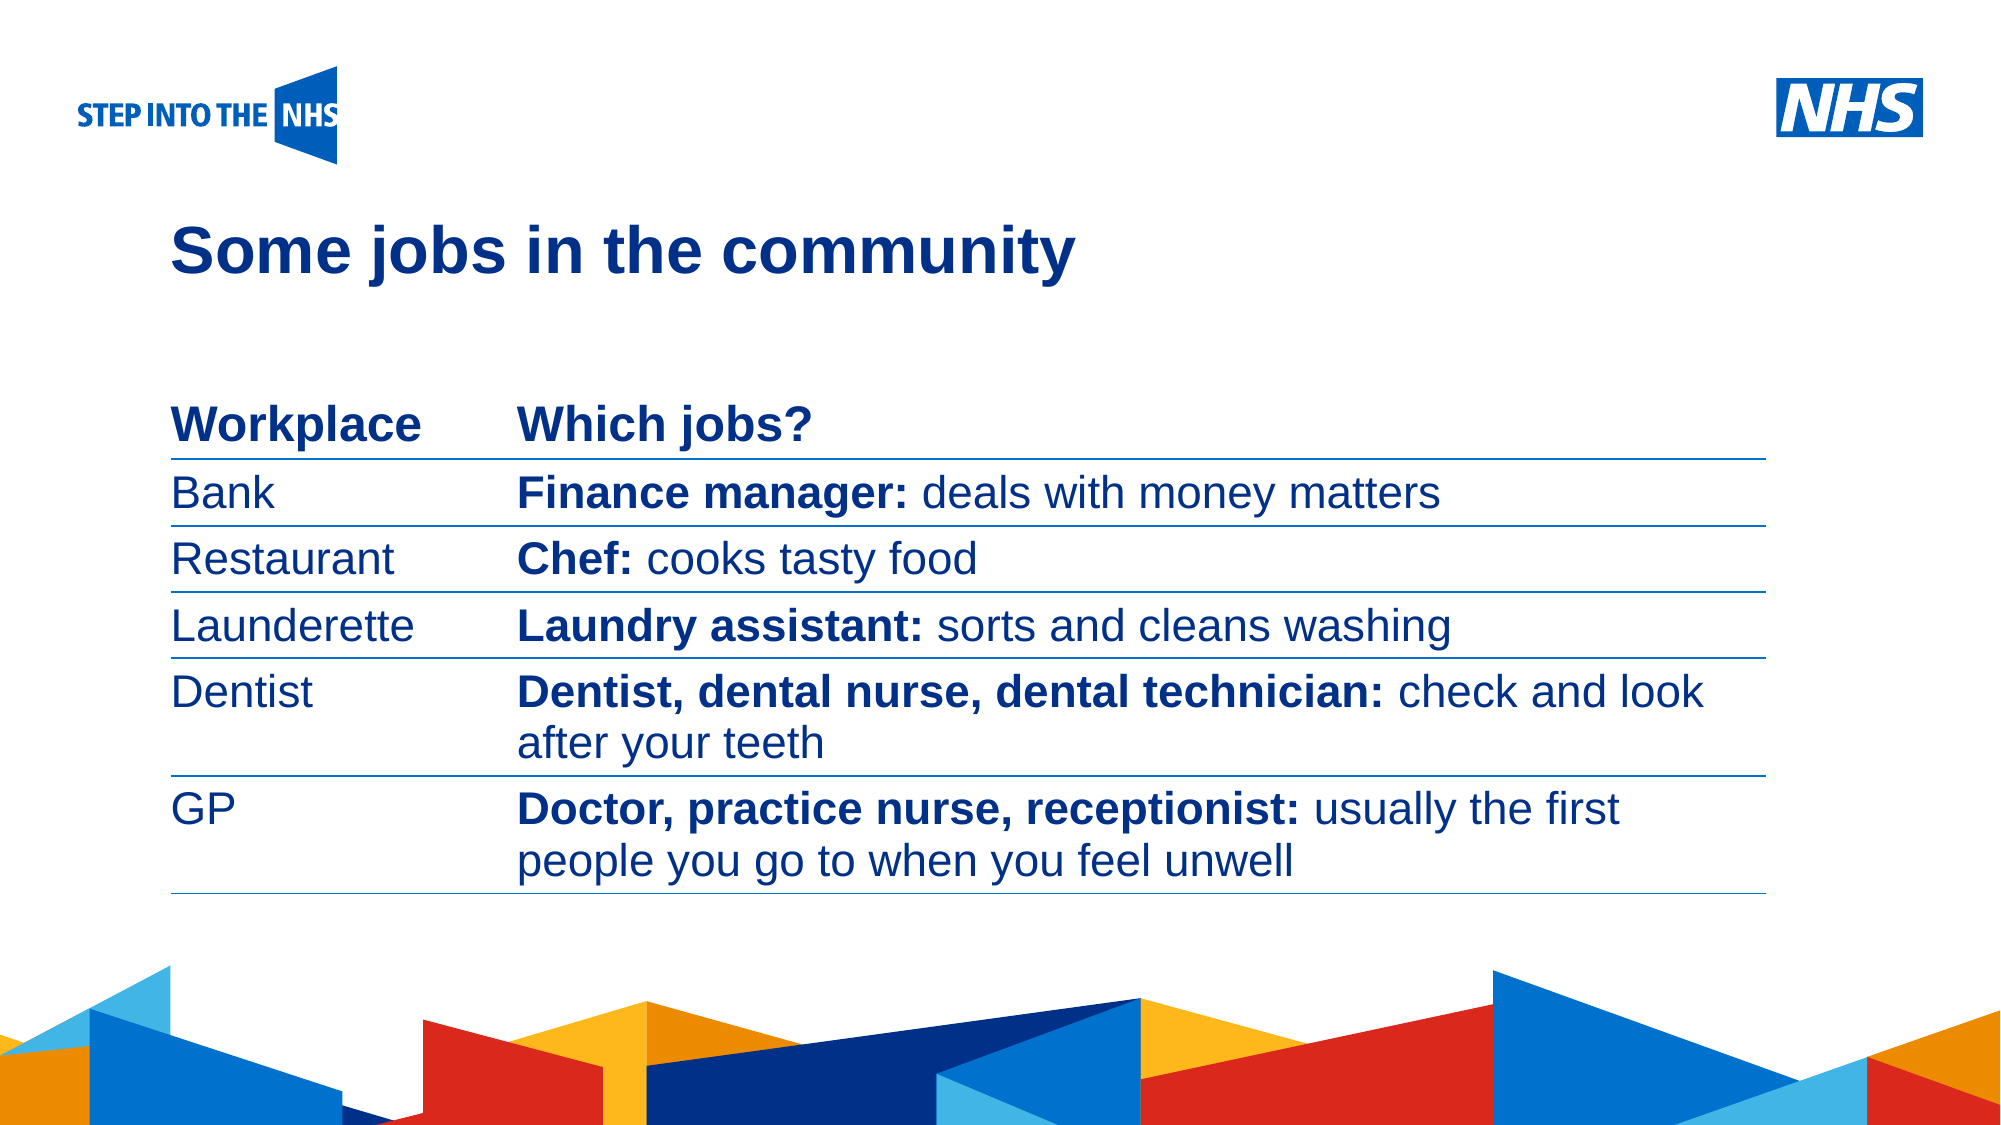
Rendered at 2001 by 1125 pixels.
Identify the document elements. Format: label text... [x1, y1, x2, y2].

table_header Workplace [171, 389, 517, 458]
table_cell GP [171, 777, 517, 893]
table_cell Chef: cooks tasty food [517, 527, 1766, 591]
table_cell Dentist, dental nurse, dental technician: check and look after your teeth [517, 659, 1766, 775]
table_cell Bank [171, 460, 517, 525]
table_cell Doctor, practice nurse, receptionist: usually the first people you go to when you feel unwell [517, 777, 1766, 893]
table_cell Restaurant [171, 527, 517, 591]
title Some jobs in the community [170, 216, 1767, 307]
table_cell Laundry assistant: sorts and cleans washing [517, 593, 1766, 657]
table_header Which jobs? [517, 389, 1766, 458]
table_cell Dentist [171, 659, 517, 775]
table_cell Finance manager: deals with money matters [517, 460, 1766, 525]
table_cell Launderette [171, 593, 517, 657]
